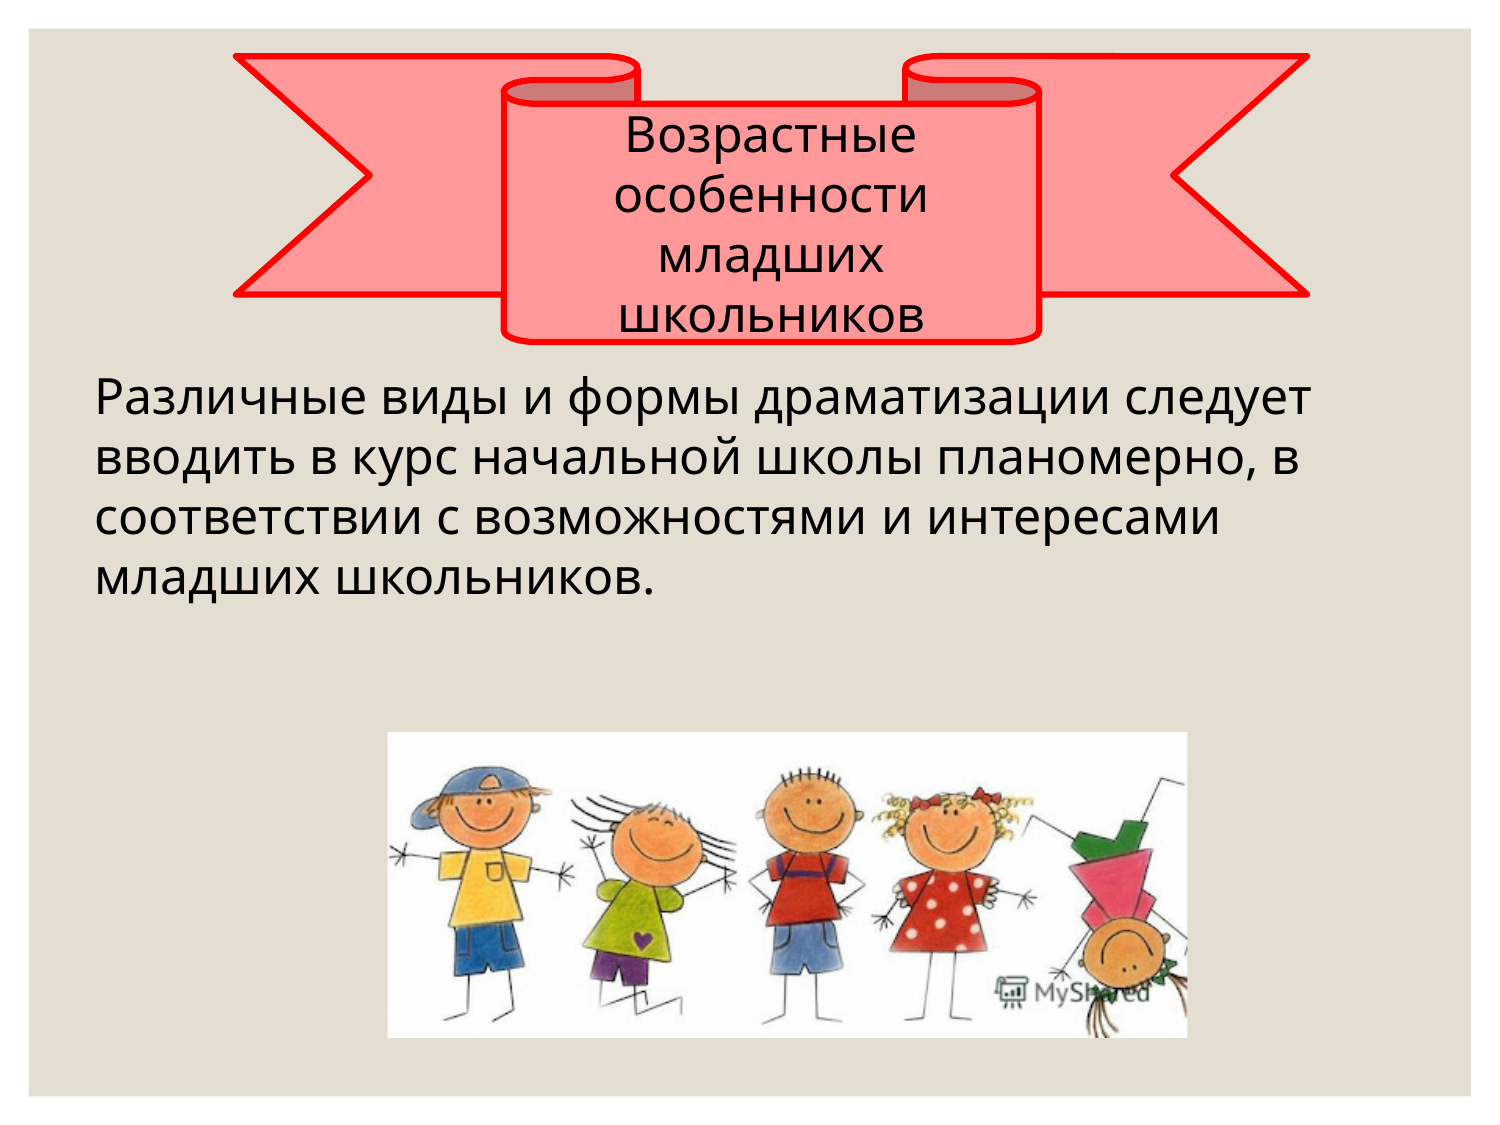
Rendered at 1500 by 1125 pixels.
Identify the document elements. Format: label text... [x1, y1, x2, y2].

picture [387, 732, 1188, 1038]
text_box Возрастные особенности младших школьников [234, 55, 1308, 344]
text_box Различные виды и формы драматизации следует вводить в курс начальной школы планомерно, в соответствии с возможностями и интересами младших школьников. [79, 357, 1421, 612]
